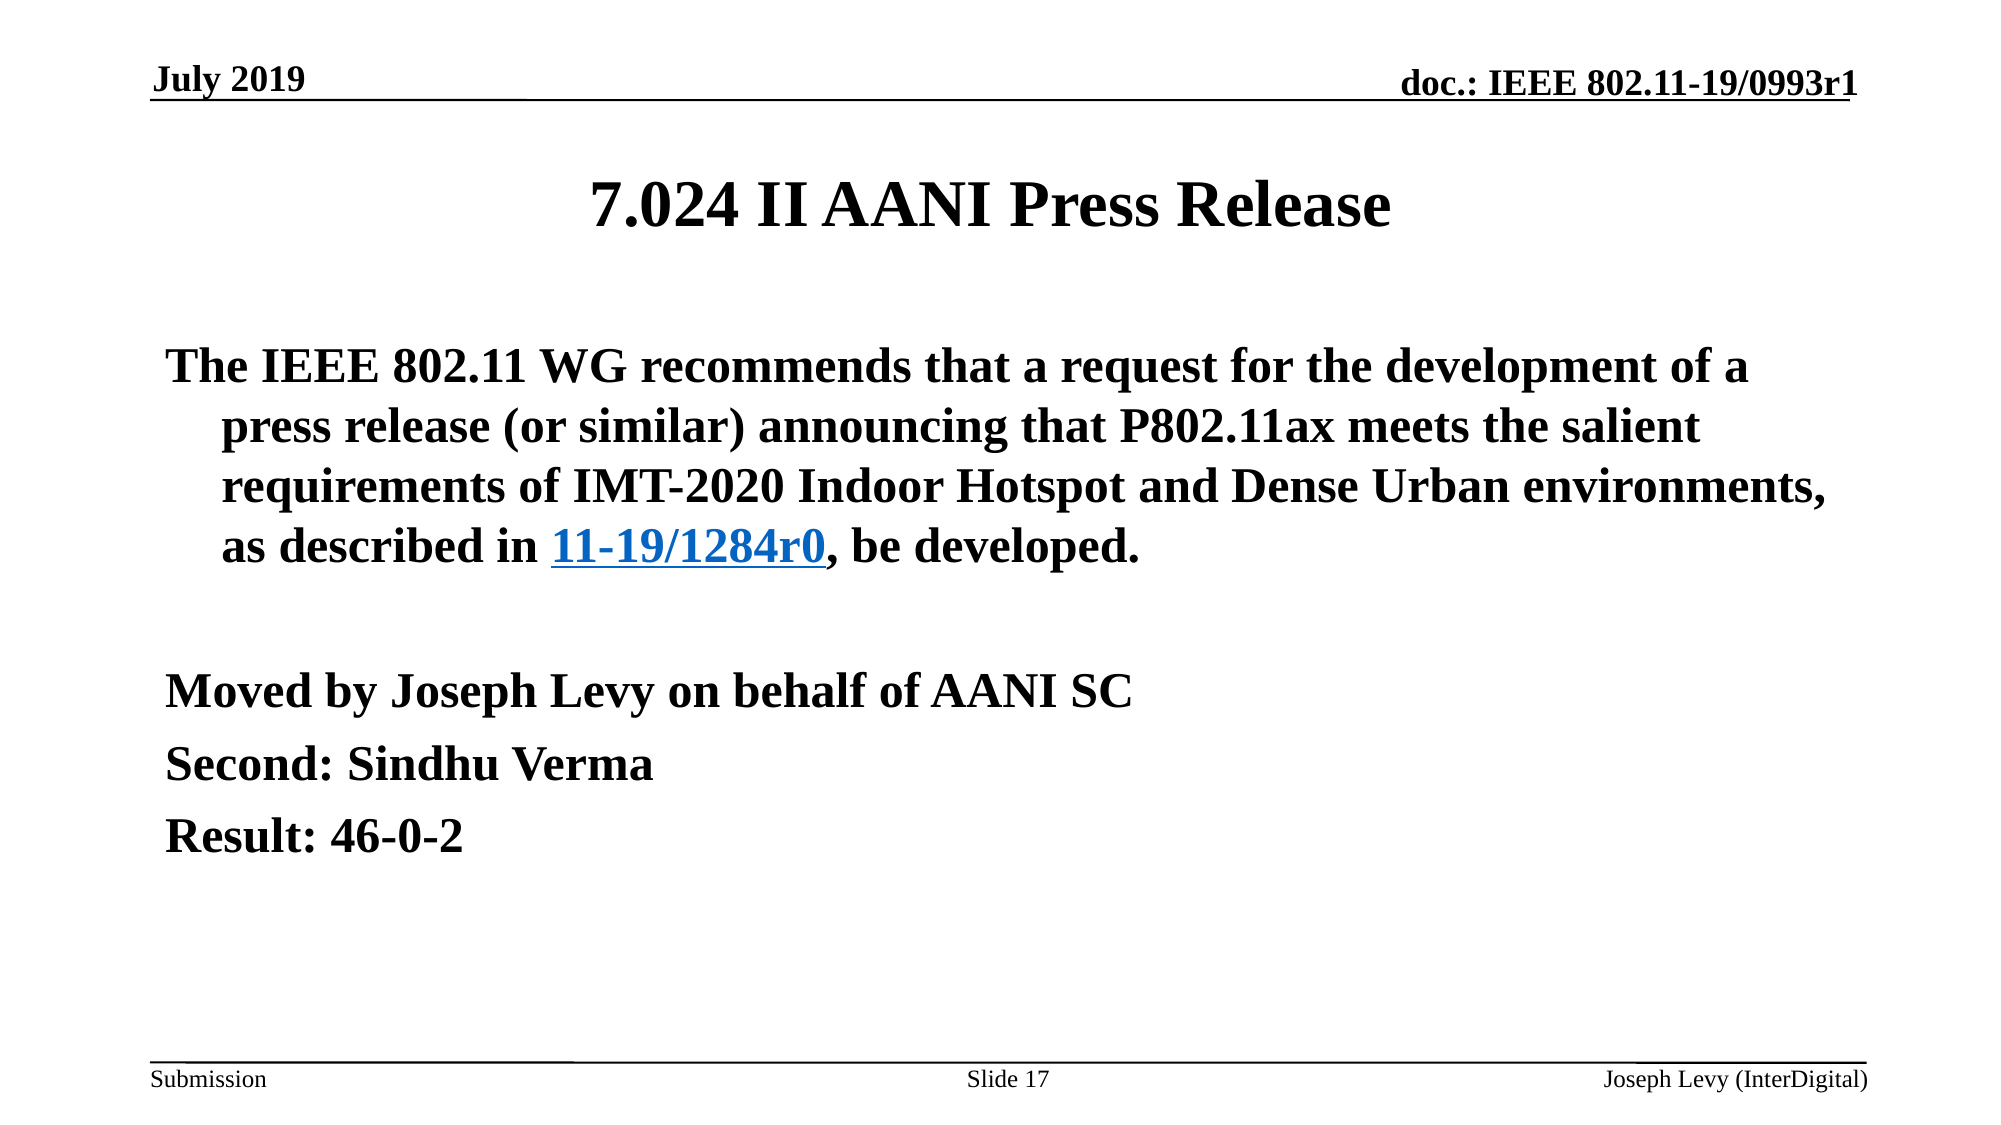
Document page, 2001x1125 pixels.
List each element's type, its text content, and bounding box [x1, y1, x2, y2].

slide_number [152, 54, 563, 100]
title 7.024 II AANI Press Release [149, 112, 1850, 288]
slide_number Slide 17 [950, 1061, 1067, 1123]
list The IEEE 802.11 WG recommends that a request for the development of a press release (or similar) announcing that P802.11ax meets the salient requirements of IMT-2020 Indoor Hotspot and Dense Urban environments, as described in 11-19/1284r0, be developed. Moved by Joseph Levy on behalf of AANI SC Second: Sindhu Verma Result: 46-0-2 [149, 324, 1850, 1063]
footer Joseph Levy (InterDigital) [1171, 1061, 1869, 1093]
